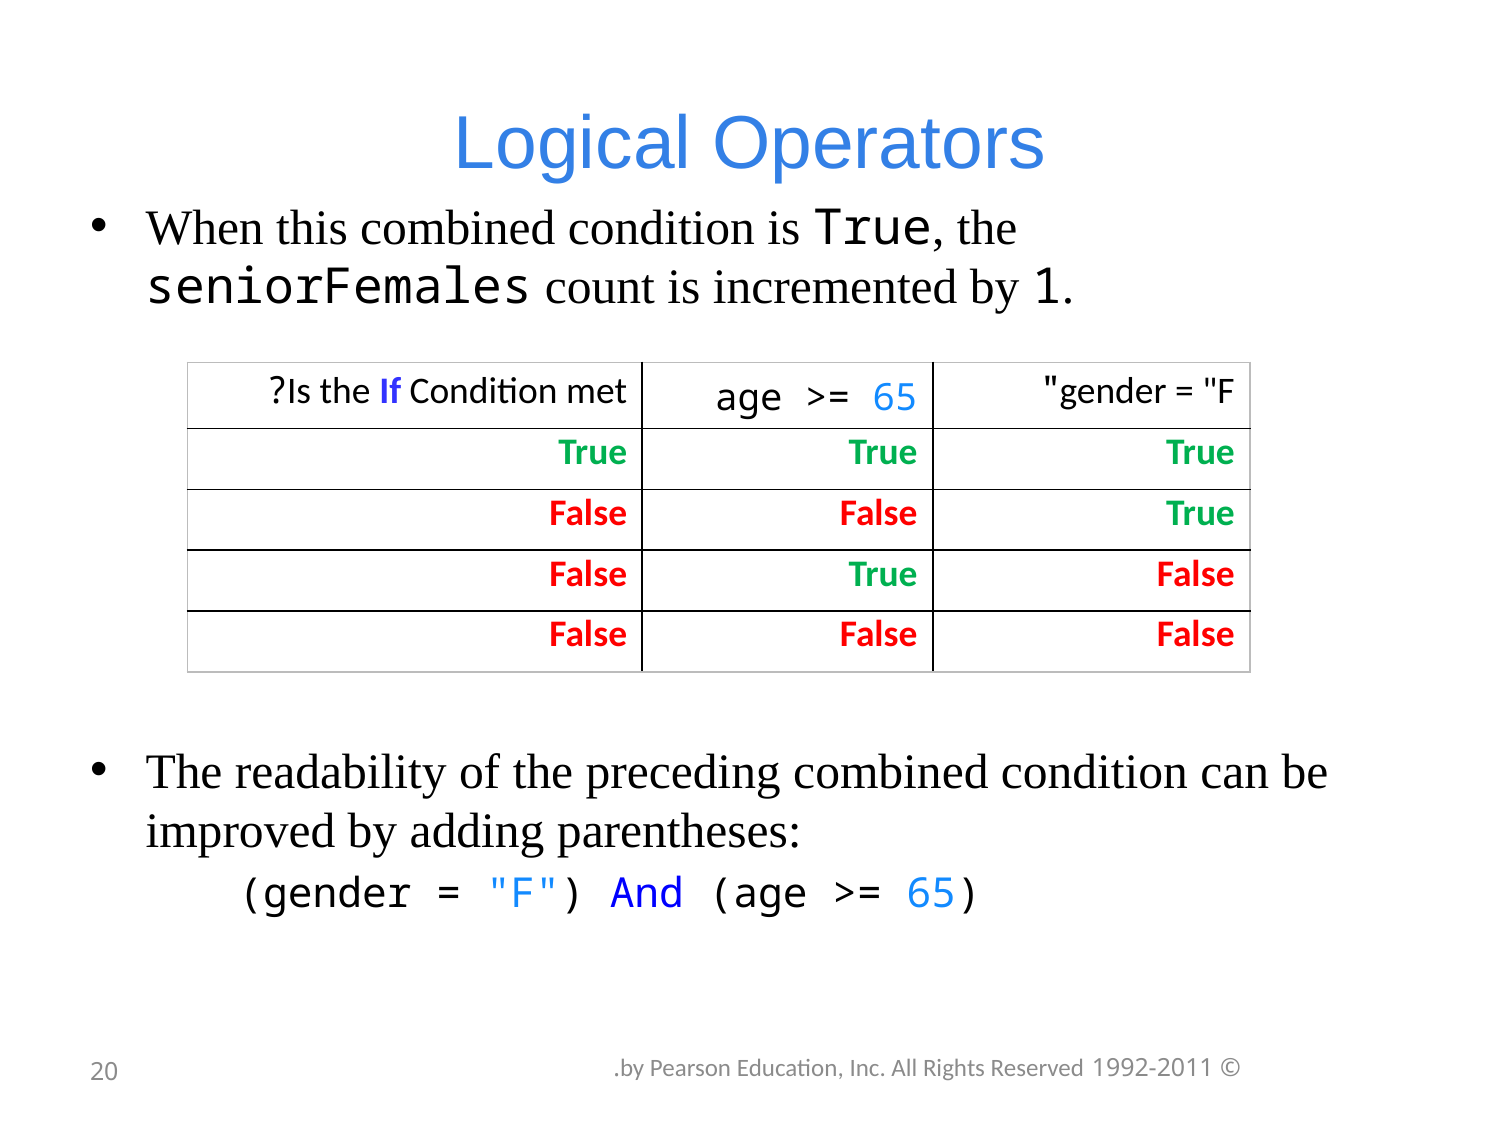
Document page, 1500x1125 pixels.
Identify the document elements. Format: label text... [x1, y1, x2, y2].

table_cell False [934, 612, 1249, 671]
table_cell False [643, 490, 932, 549]
table_cell True [934, 429, 1249, 489]
table_cell False [934, 551, 1249, 610]
table_header age >= 65 [643, 363, 932, 428]
title Logical Operators [75, 45, 1425, 187]
table_cell False [643, 612, 932, 671]
table_header gender = "F" [934, 363, 1249, 428]
list When this combined condition is True, the seniorFemales count is incremented by 1. The readability of the preceding combined condition can be improved by adding parentheses: (gender = "F") And (age >= 65) [75, 187, 1425, 930]
table_cell False [188, 490, 641, 549]
footer © 1992-2011 by Pearson Education, Inc. All Rights Reserved. [431, 1046, 1424, 1087]
table_header Is the If Condition met? [188, 363, 641, 428]
table_cell True [643, 429, 932, 489]
table_cell False [188, 551, 641, 610]
table_cell False [188, 612, 641, 671]
table_cell True [188, 429, 641, 489]
table_cell True [934, 490, 1249, 549]
table_cell True [643, 551, 932, 610]
slide_number 20 [75, 1042, 425, 1103]
